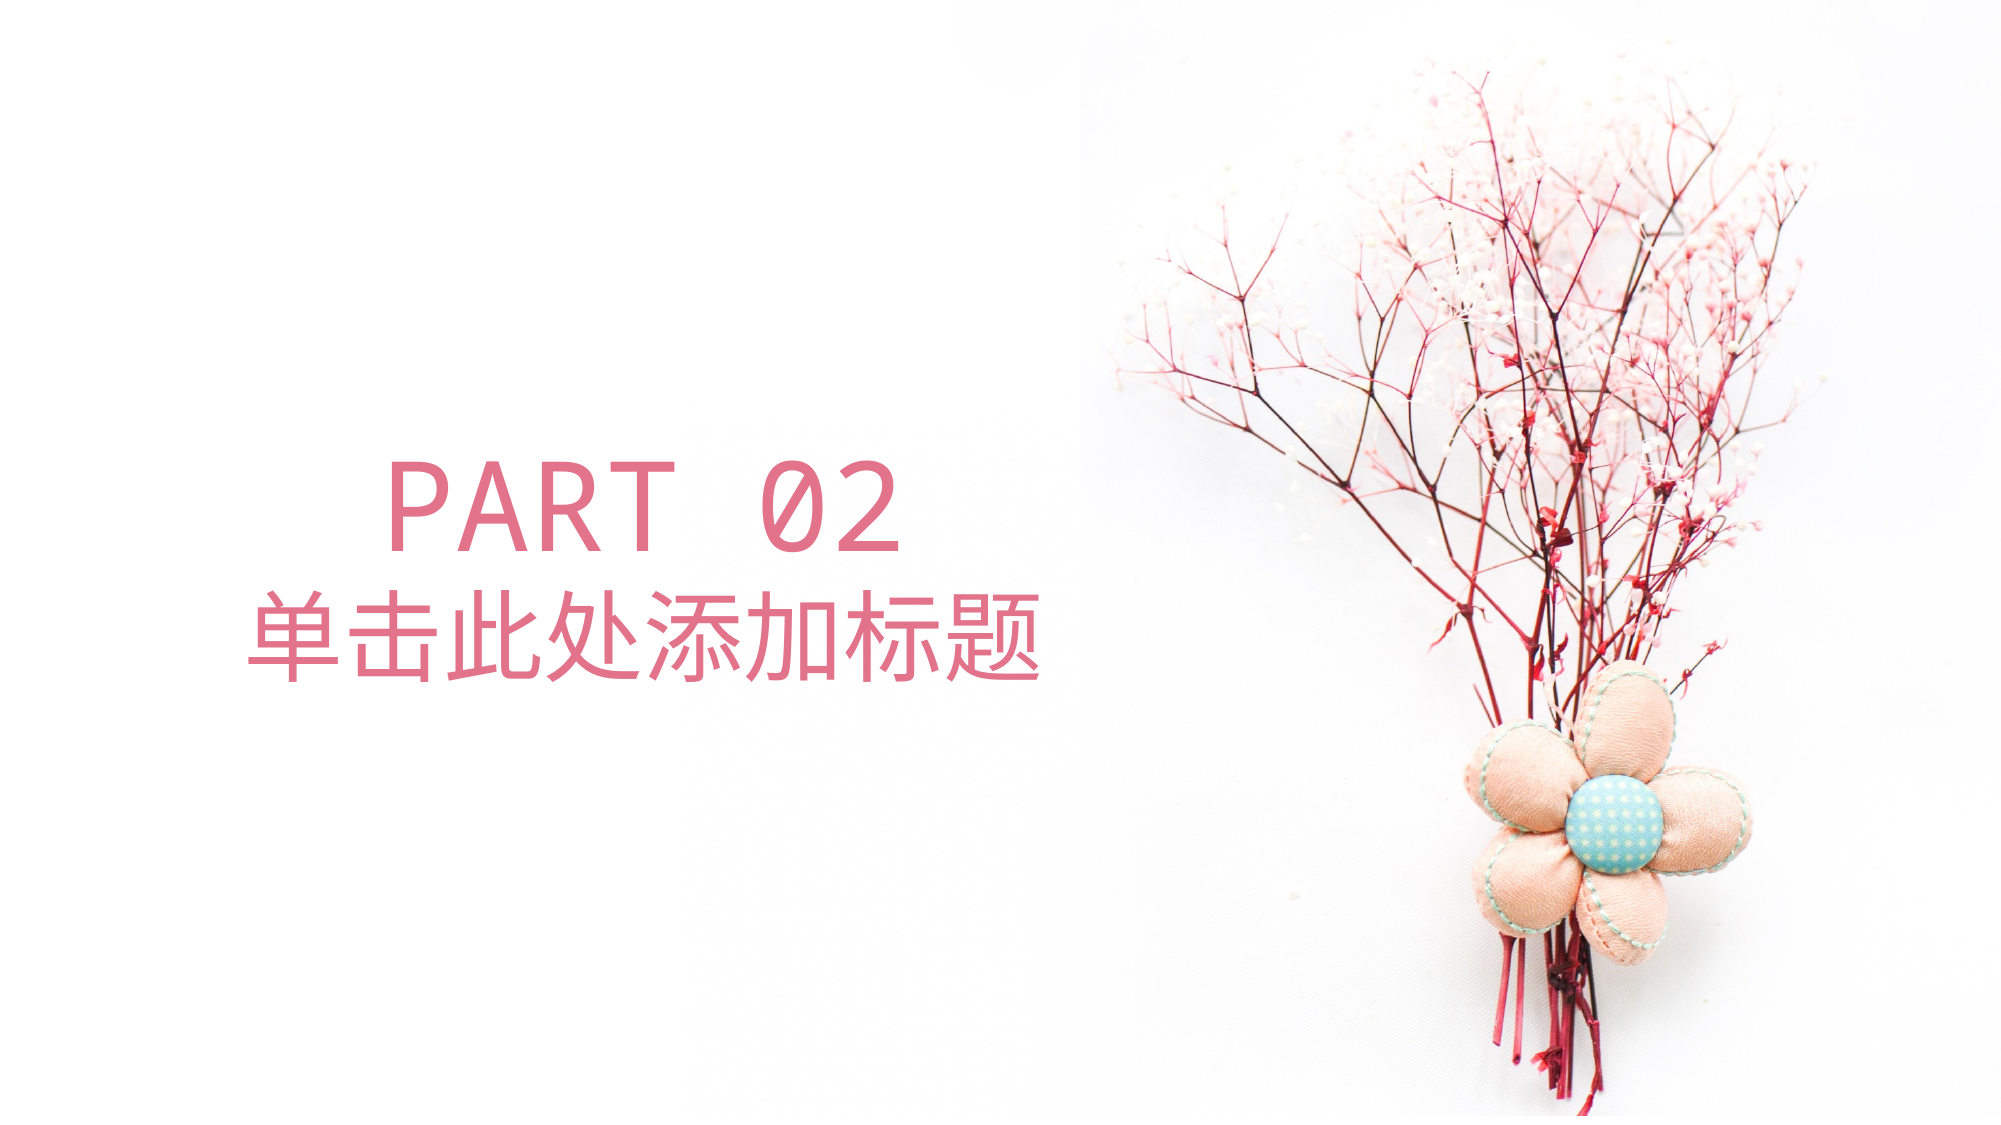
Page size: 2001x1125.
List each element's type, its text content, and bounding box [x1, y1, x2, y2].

picture [682, 0, 2001, 1116]
text_box PART 02 [366, 418, 682, 566]
text_box 单击此处添加标题 [228, 566, 682, 702]
